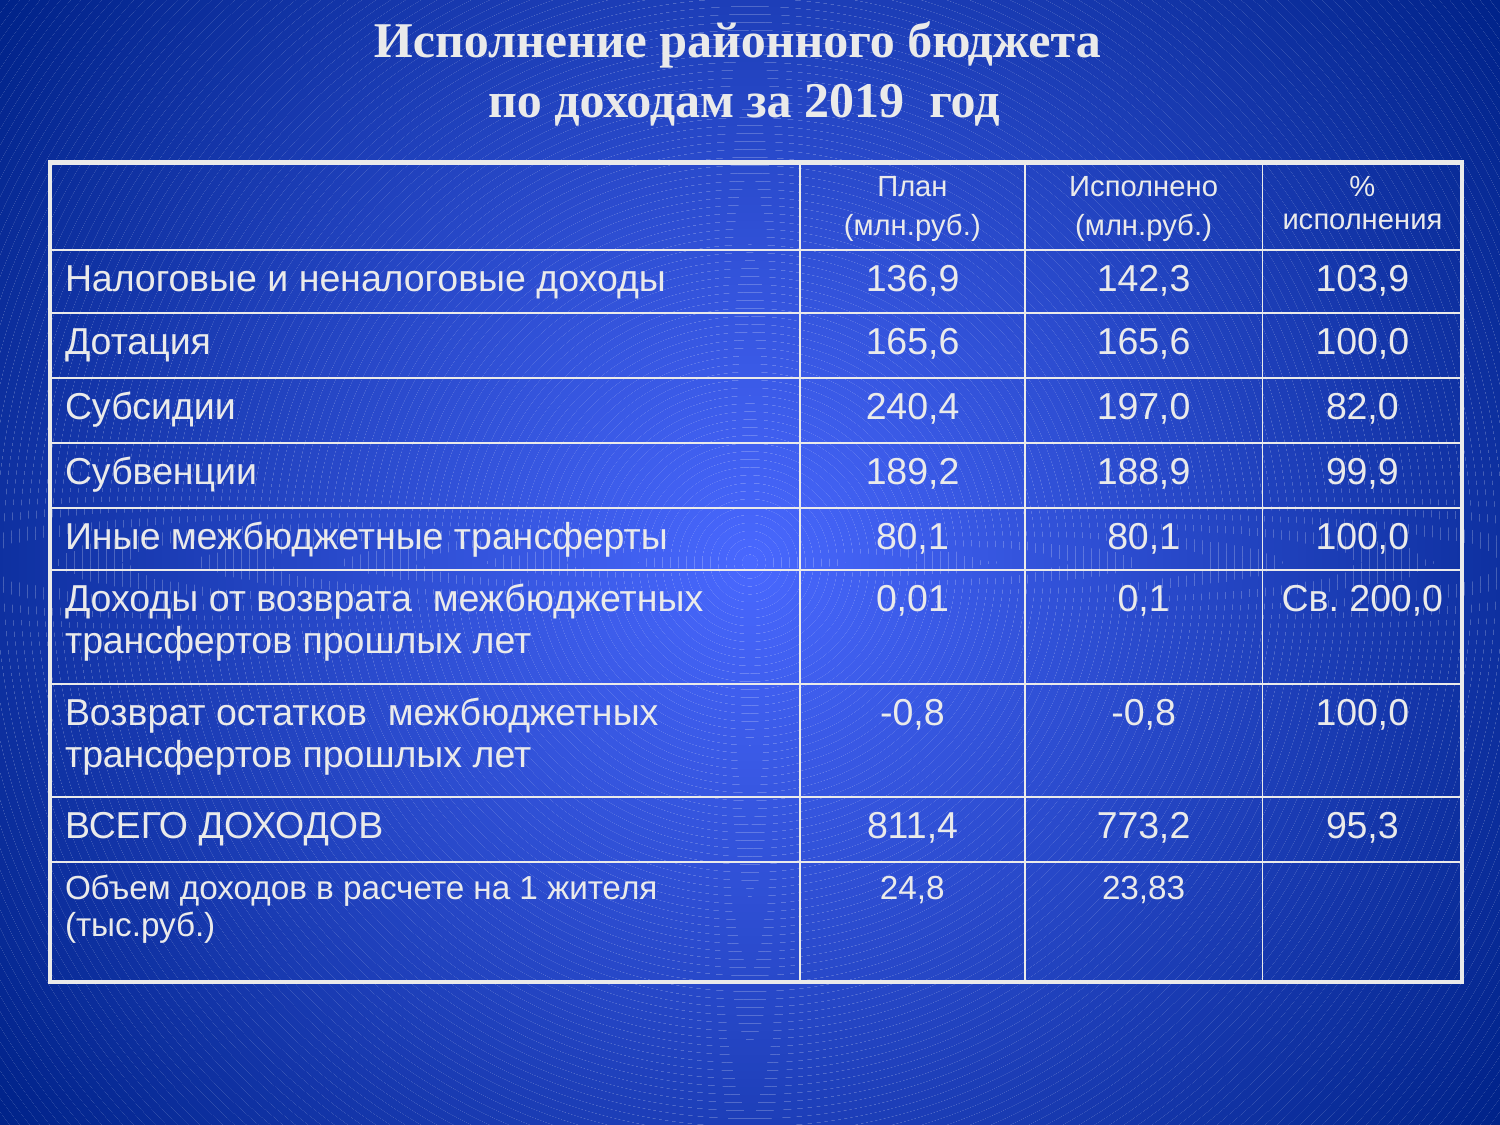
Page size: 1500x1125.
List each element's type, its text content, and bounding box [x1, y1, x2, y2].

table_cell -0,8 [1026, 685, 1262, 796]
table_cell Доходы от возврата межбюджетных трансфертов прошлых лет [52, 571, 799, 683]
table_cell Св. 200,0 [1263, 571, 1460, 683]
table_cell 165,6 [801, 314, 1024, 377]
table_cell Налоговые и неналоговые доходы [52, 251, 799, 312]
table_cell Дотация [52, 314, 799, 377]
table_cell 165,6 [1026, 314, 1262, 377]
table_cell 23,83 [1026, 863, 1262, 980]
table_cell 240,4 [801, 379, 1024, 442]
table_cell ВСЕГО ДОХОДОВ [52, 798, 799, 861]
table_cell [1263, 863, 1460, 980]
table_cell Субвенции [52, 444, 799, 507]
table_cell Иные межбюджетные трансферты [52, 509, 799, 569]
table_header Исполнено (млн.руб.) [1026, 165, 1262, 249]
table_header [52, 165, 799, 249]
table_cell 0,1 [1026, 571, 1262, 683]
table_cell 773,2 [1026, 798, 1262, 861]
table_cell 0,01 [801, 571, 1024, 683]
table_header % исполнения [1263, 165, 1460, 249]
table_cell 136,9 [801, 251, 1024, 312]
table_cell 80,1 [801, 509, 1024, 569]
table_cell 189,2 [801, 444, 1024, 507]
table_cell Возврат остатков межбюджетных трансфертов прошлых лет [52, 685, 799, 796]
table_cell 99,9 [1263, 444, 1460, 507]
table_cell 188,9 [1026, 444, 1262, 507]
table_cell 197,0 [1026, 379, 1262, 442]
table_cell 24,8 [801, 863, 1024, 980]
table_cell 95,3 [1263, 798, 1460, 861]
text_box Исполнение районного бюджета по доходам за 2019 год [187, 0, 1288, 135]
table_cell 100,0 [1263, 314, 1460, 377]
table_cell Объем доходов в расчете на 1 жителя (тыс.руб.) [52, 863, 799, 980]
table_cell 103,9 [1263, 251, 1460, 312]
table_cell -0,8 [801, 685, 1024, 796]
table_cell Субсидии [52, 379, 799, 442]
table_cell 100,0 [1263, 509, 1460, 569]
table_header План (млн.руб.) [801, 165, 1024, 249]
table_cell 142,3 [1026, 251, 1262, 312]
table_cell 82,0 [1263, 379, 1460, 442]
table_cell 80,1 [1026, 509, 1262, 569]
table_cell 811,4 [801, 798, 1024, 861]
table_cell 100,0 [1263, 685, 1460, 796]
